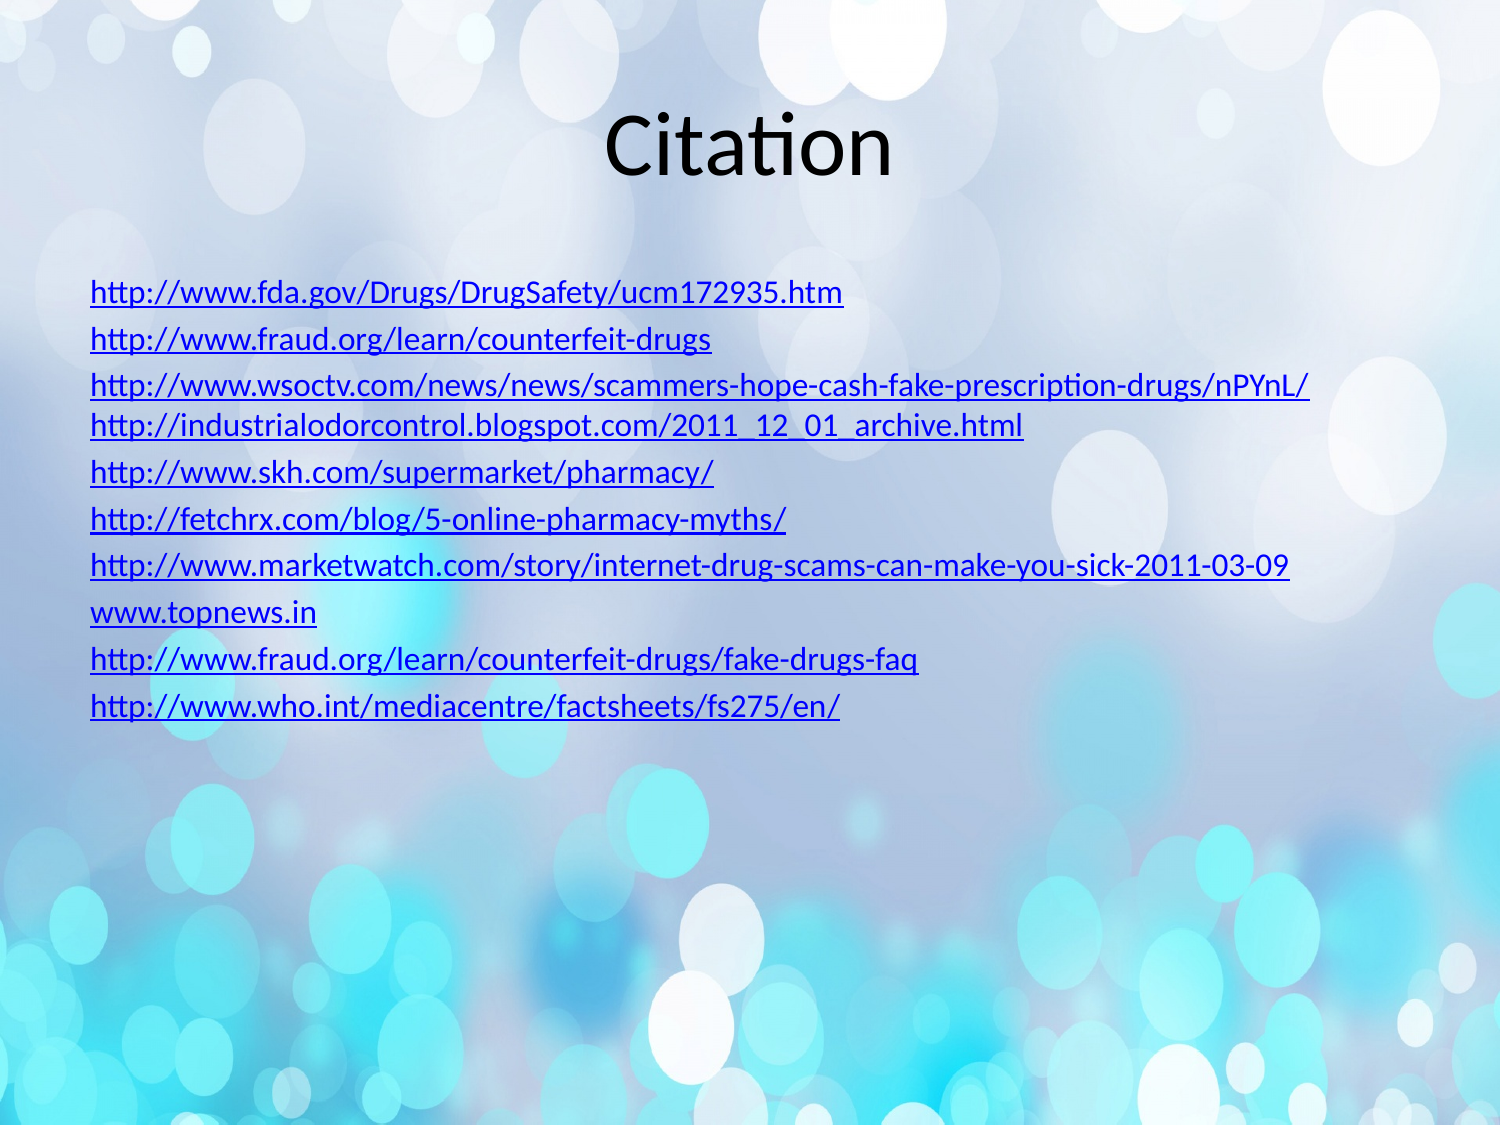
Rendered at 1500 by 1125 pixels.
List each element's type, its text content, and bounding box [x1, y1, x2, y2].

list http://www.fda.gov/Drugs/DrugSafety/ucm172935.htm http://www.fraud.org/learn/counterfeit-drugs http://www.wsoctv.com/news/news/scammers-hope-cash-fake-prescription-drugs/nPYnL/ http://industrialodorcontrol.blogspot.com/2011_12_01_archive.html http://www.skh.com/supermarket/pharmacy/ http://fetchrx.com/blog/5-online-pharmacy-myths/ http://www.marketwatch.com/story/internet-drug-scams-can-make-you-sick-2011-03-09 www.topnews.in http://www.fraud.org/learn/counterfeit-drugs/fake-drugs-faq http://www.who.int/mediacentre/factsheets/fs275/en/ [75, 262, 1425, 1005]
picture [0, 0, 1500, 1125]
title Citation [75, 45, 1425, 233]
